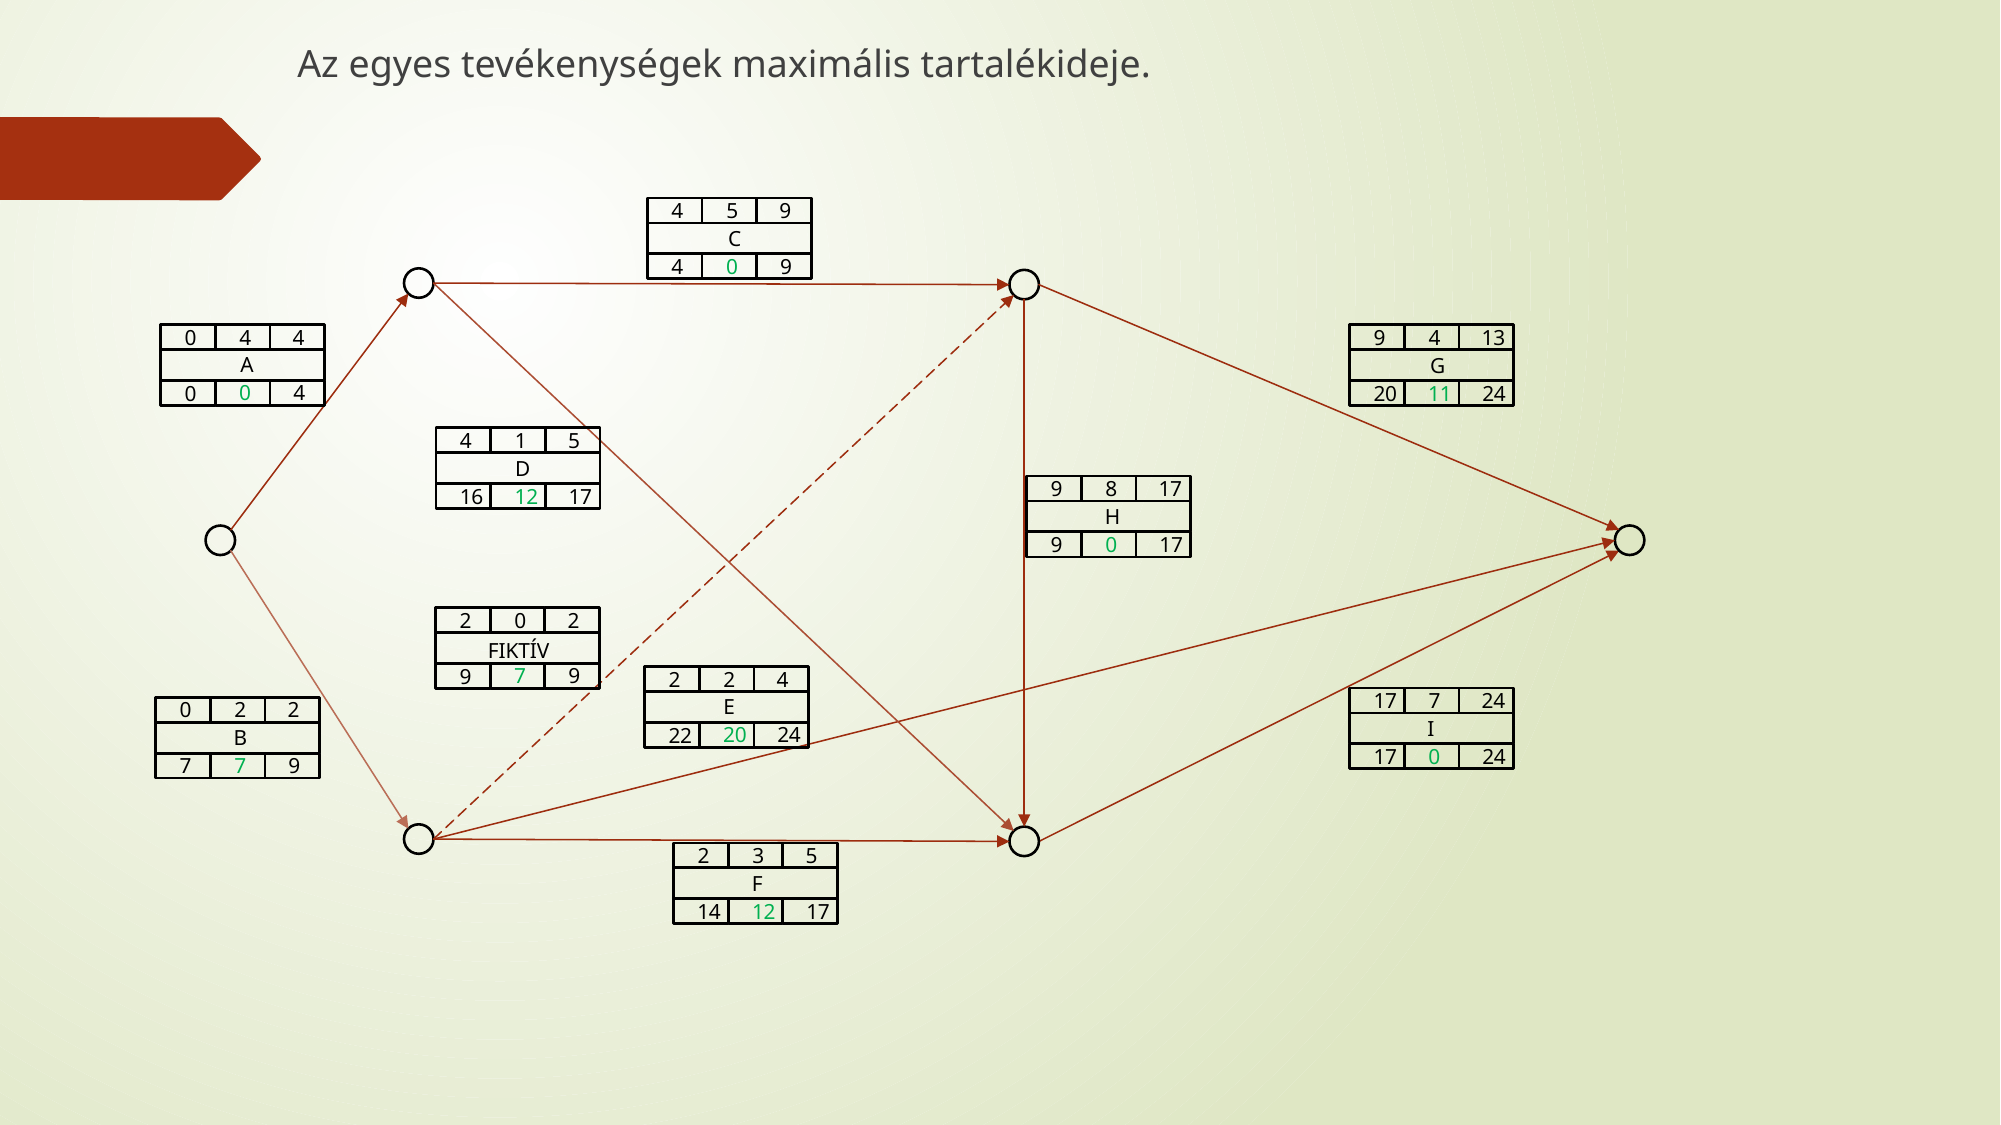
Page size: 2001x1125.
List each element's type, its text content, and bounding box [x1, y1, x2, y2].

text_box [1026, 468, 1199, 566]
text_box [1008, 268, 1041, 301]
text_box [1010, 848, 1038, 858]
text_box [402, 823, 432, 856]
text_box [204, 524, 237, 557]
text_box [402, 266, 435, 300]
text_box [644, 658, 817, 756]
text_box Az egyes tevékenységek maximális tartalékideje. [282, 32, 1745, 209]
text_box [155, 689, 320, 787]
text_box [1349, 679, 1522, 777]
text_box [647, 189, 812, 287]
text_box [673, 834, 845, 932]
text_box [1613, 524, 1646, 557]
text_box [1349, 316, 1522, 414]
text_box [160, 316, 325, 414]
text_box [435, 419, 608, 517]
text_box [1018, 539, 1616, 840]
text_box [435, 599, 600, 697]
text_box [230, 550, 409, 829]
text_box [433, 282, 1015, 832]
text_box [230, 293, 409, 530]
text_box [1038, 284, 1620, 530]
